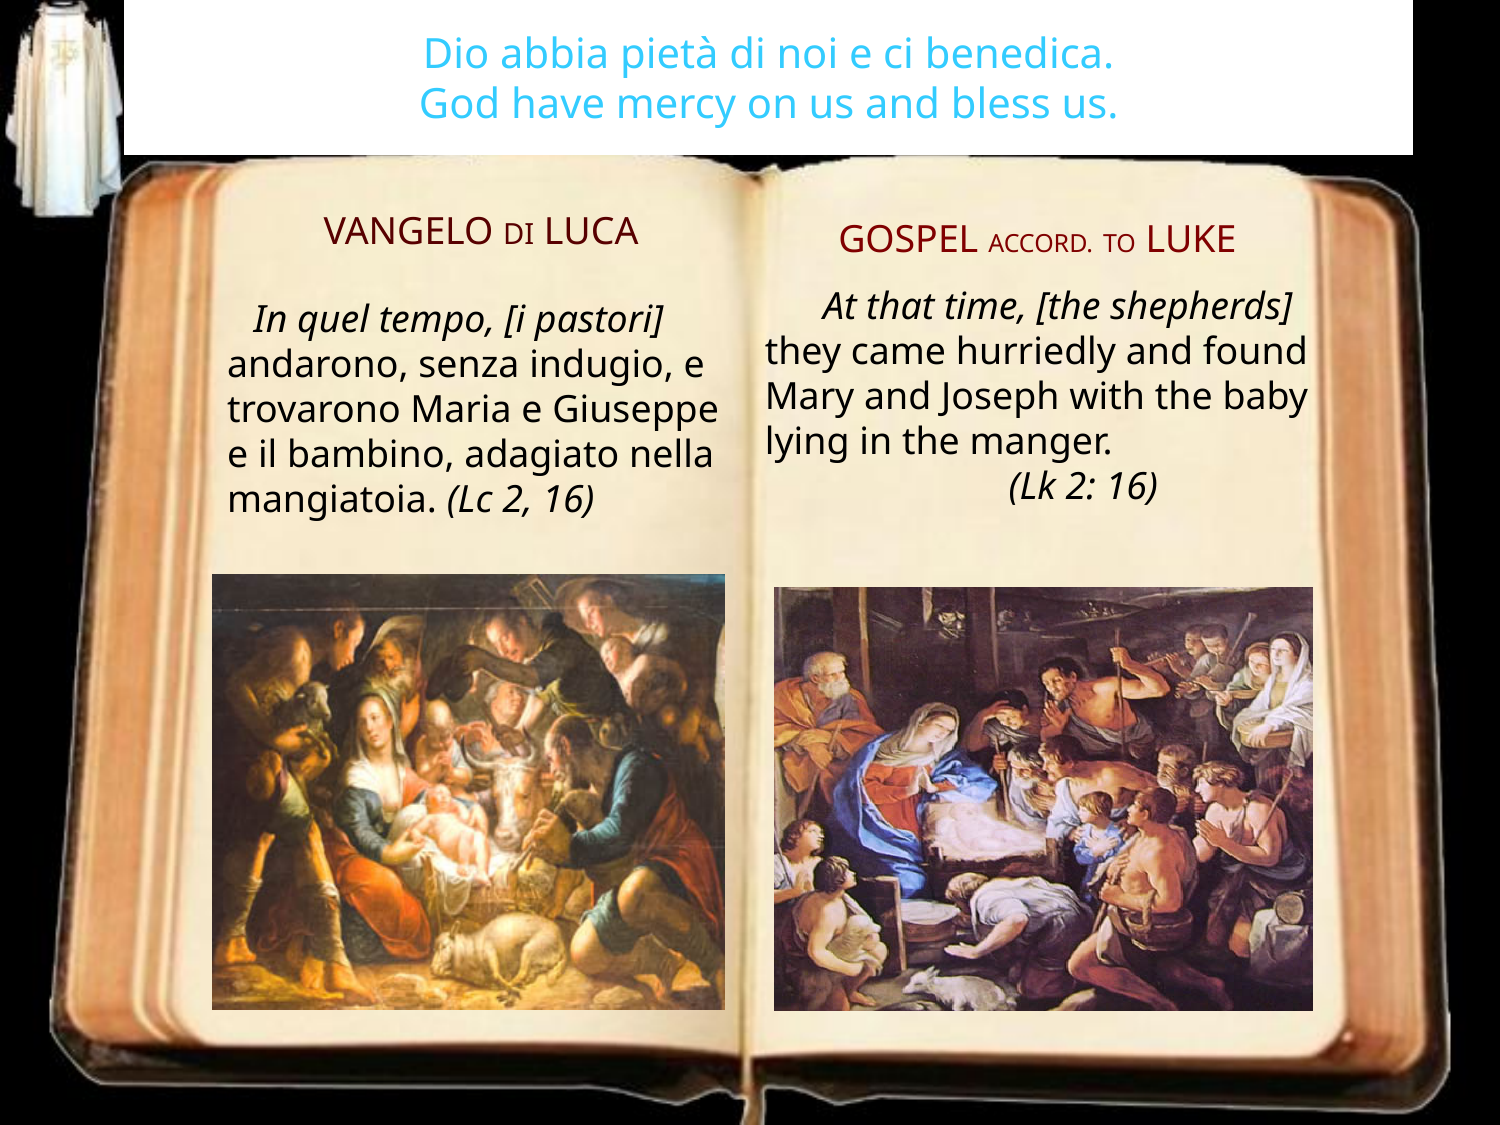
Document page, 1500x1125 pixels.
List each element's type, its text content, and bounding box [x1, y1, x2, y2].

text_box At that time, [the shepherds] they came hurriedly and found Mary and Joseph with the baby lying in the manger. (Lk 2: 16) [749, 274, 1338, 515]
text_box Dio abbia pietà di noi e ci benedica. God have mercy on us and bless us. [124, 0, 1413, 155]
picture [0, 0, 1500, 1125]
text_box VANGELO DI LUCA [212, 199, 750, 260]
title GOSPEL ACCORD. TO LUKE [712, 212, 1363, 263]
text_box In quel tempo, [i pastori] andarono, senza indugio, e trovarono Maria e Giuseppe e il bambino, adagiato nella mangiatoia. (Lc 2, 16) [212, 287, 750, 528]
